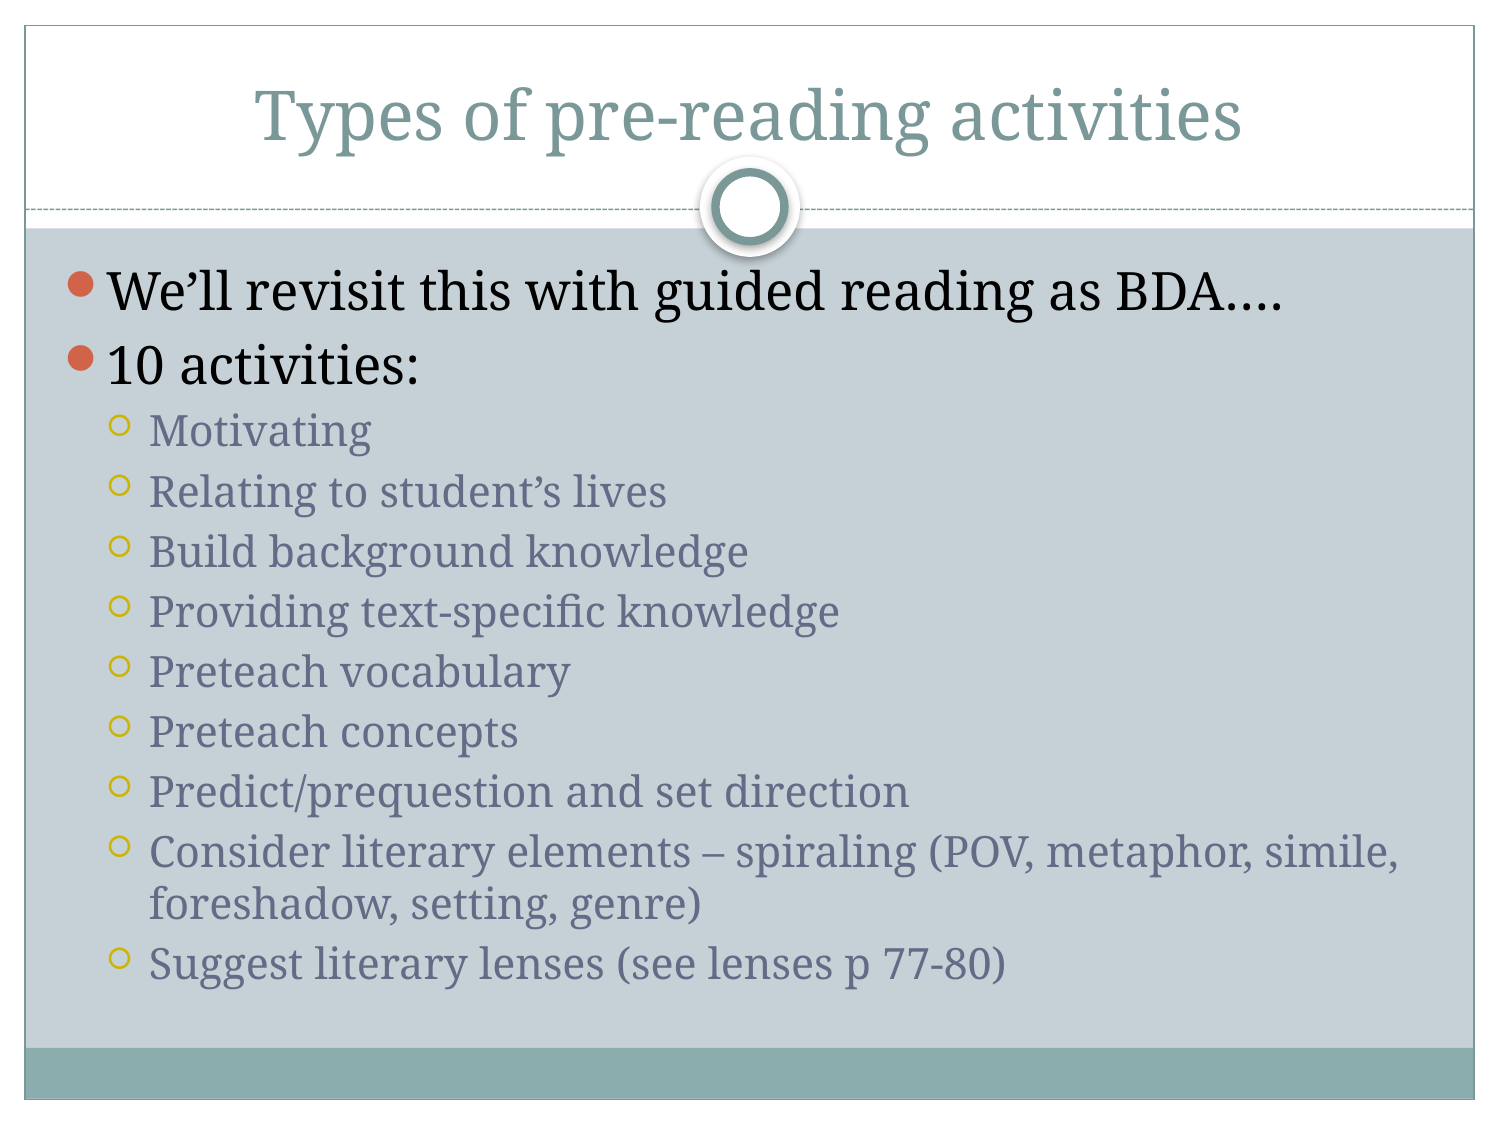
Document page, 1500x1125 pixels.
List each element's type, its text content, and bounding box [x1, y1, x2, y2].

title Types of pre-reading activities [49, 37, 1450, 162]
list We’ll revisit this with guided reading as BDA…. 10 activities: Motivating Relating to student’s lives Build background knowledge Providing text-specific knowledge Preteach vocabulary Preteach concepts Predict/prequestion and set direction Consider literary elements – spiraling (POV, metaphor, simile, foreshadow, setting, genre) Suggest literary lenses (see lenses p 77-80) [49, 250, 1445, 1001]
